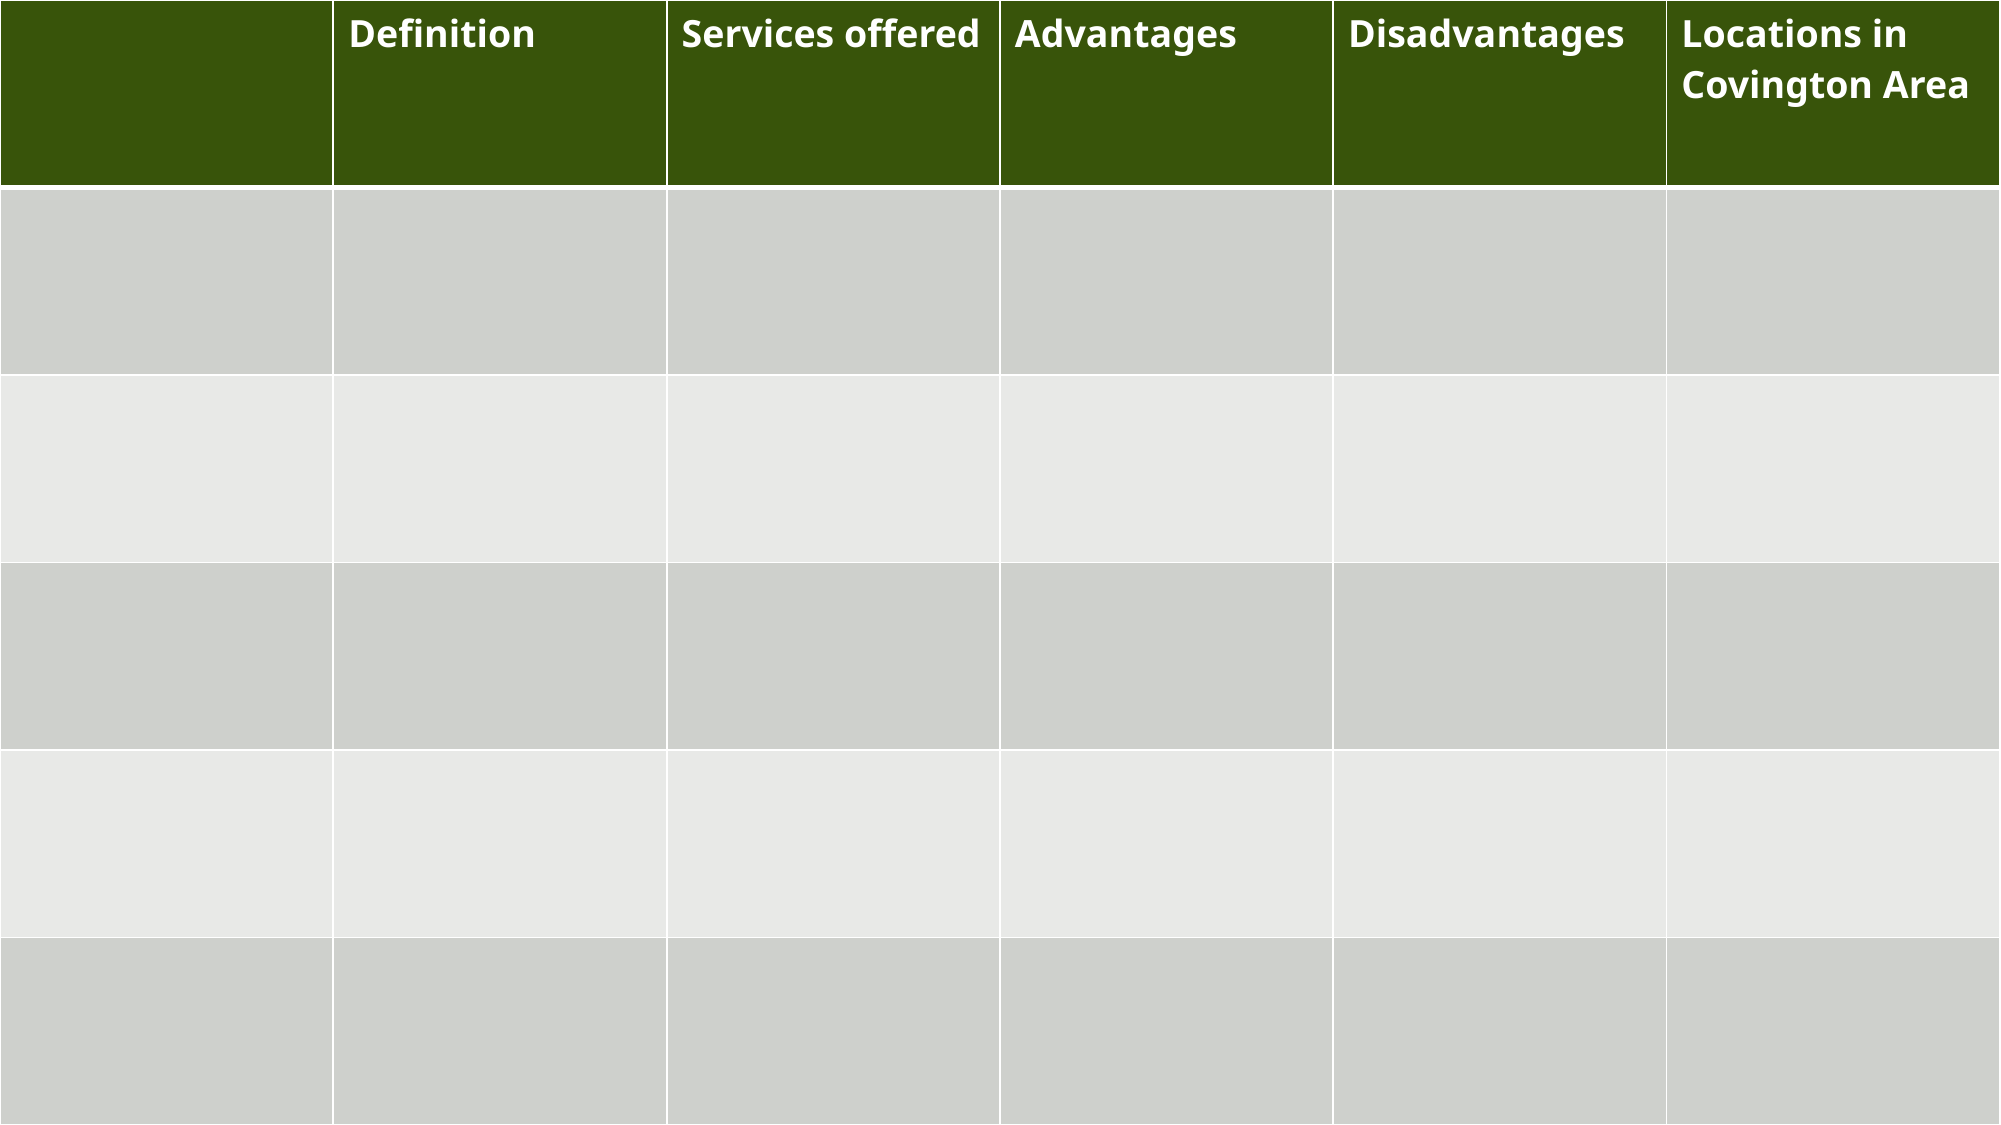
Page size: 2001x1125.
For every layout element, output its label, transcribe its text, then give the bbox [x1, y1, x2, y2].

table_cell [1001, 938, 1332, 1124]
table_cell [334, 938, 666, 1124]
table_cell [334, 376, 666, 562]
table_header Disadvantages [1334, 1, 1666, 185]
table_cell [1, 563, 332, 749]
table_cell [1001, 751, 1332, 937]
table_cell [1334, 376, 1666, 562]
table_cell [668, 938, 999, 1124]
table_cell [334, 190, 666, 374]
table_cell [668, 376, 999, 562]
table_cell [1001, 190, 1332, 374]
table_cell [1334, 190, 1666, 374]
table_cell [1334, 751, 1666, 937]
table_header Definition [334, 1, 666, 185]
table_cell [1, 190, 332, 374]
table_cell [1667, 376, 1999, 562]
table_header Advantages [1001, 1, 1332, 185]
table_cell [668, 751, 999, 937]
table_cell [1001, 376, 1332, 562]
table_cell [1, 376, 332, 562]
table_header [1, 1, 332, 185]
table_cell [1334, 938, 1666, 1124]
table_cell [334, 563, 666, 749]
table_cell [334, 751, 666, 937]
table_cell [668, 563, 999, 749]
table_cell [668, 190, 999, 374]
table_header Locations in Covington Area [1667, 1, 1999, 185]
table_cell [1334, 563, 1666, 749]
table_cell [1, 938, 332, 1124]
table_cell [1667, 563, 1999, 749]
table_cell [1001, 563, 1332, 749]
table_cell [1667, 751, 1999, 937]
table_header Services offered [668, 1, 999, 185]
table_cell [1, 751, 332, 937]
table_cell [1667, 190, 1999, 374]
table_cell [1667, 938, 1999, 1124]
